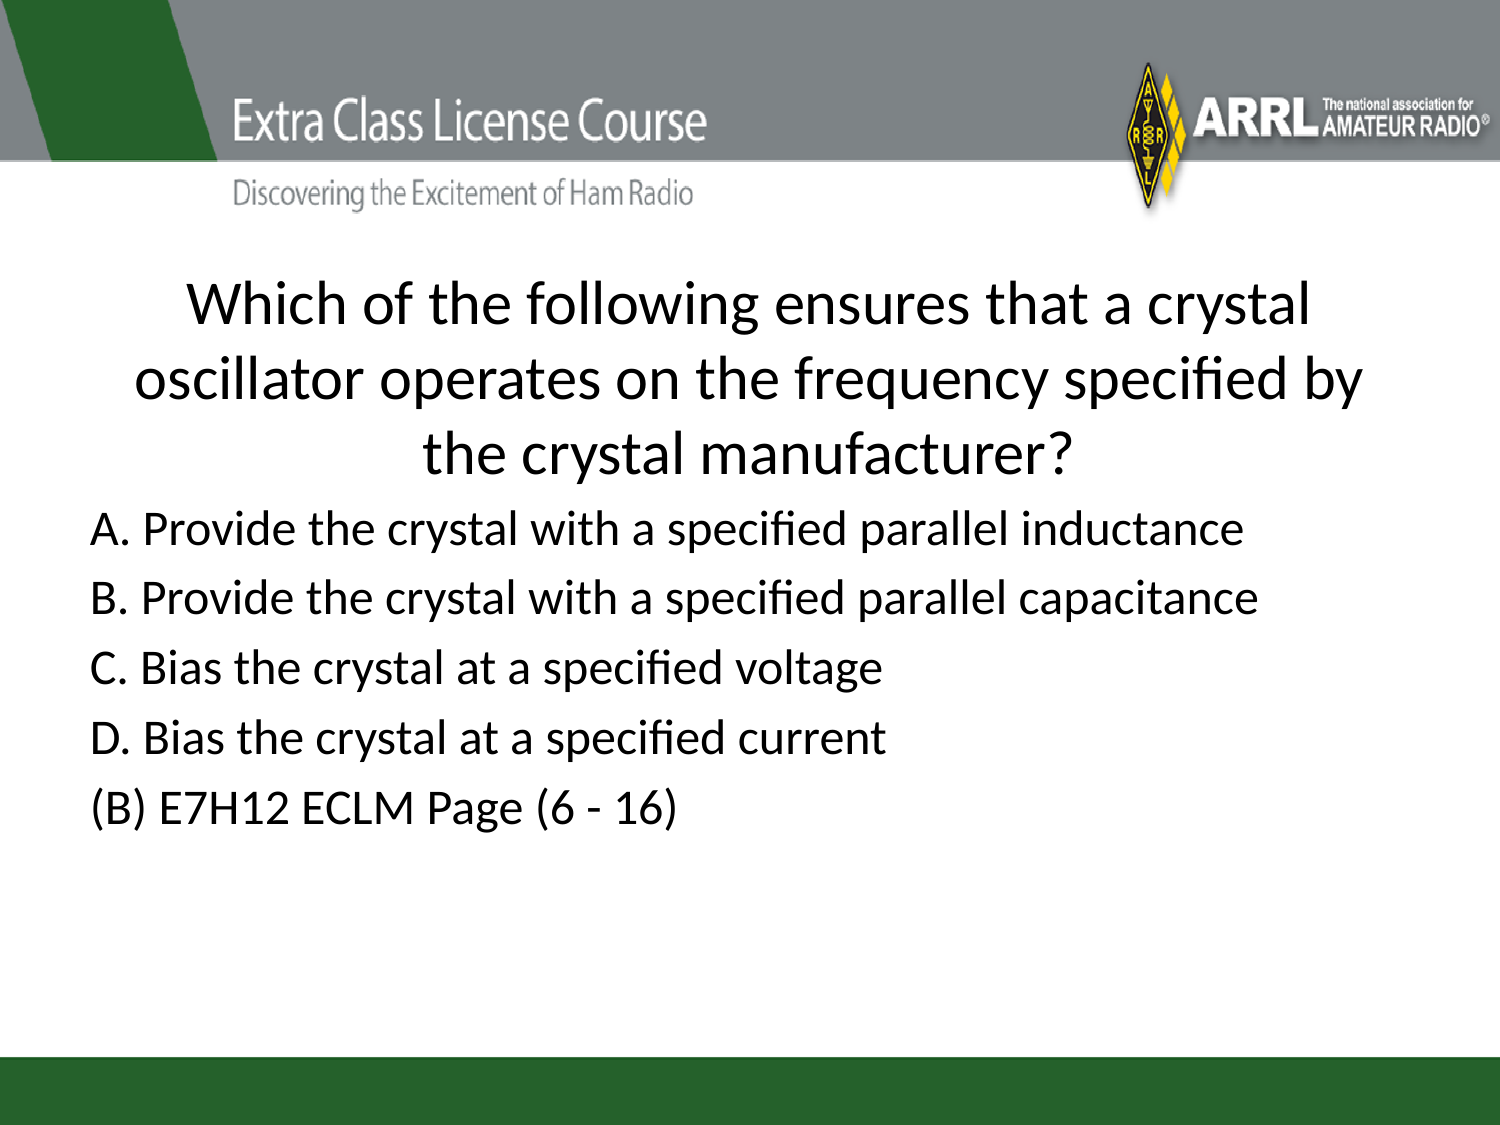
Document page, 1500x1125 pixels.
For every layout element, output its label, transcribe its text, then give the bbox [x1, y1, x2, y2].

picture [0, 0, 1500, 1125]
list A. Provide the crystal with a specified parallel inductance B. Provide the crystal with a specified parallel capacitance C. Bias the crystal at a specified voltage D. Bias the crystal at a specified current (B) E7H12 ECLM Page (6 - 16) [75, 487, 1425, 1005]
title Which of the following ensures that a crystal oscillator operates on the frequency specified by the crystal manufacturer? [75, 254, 1425, 435]
